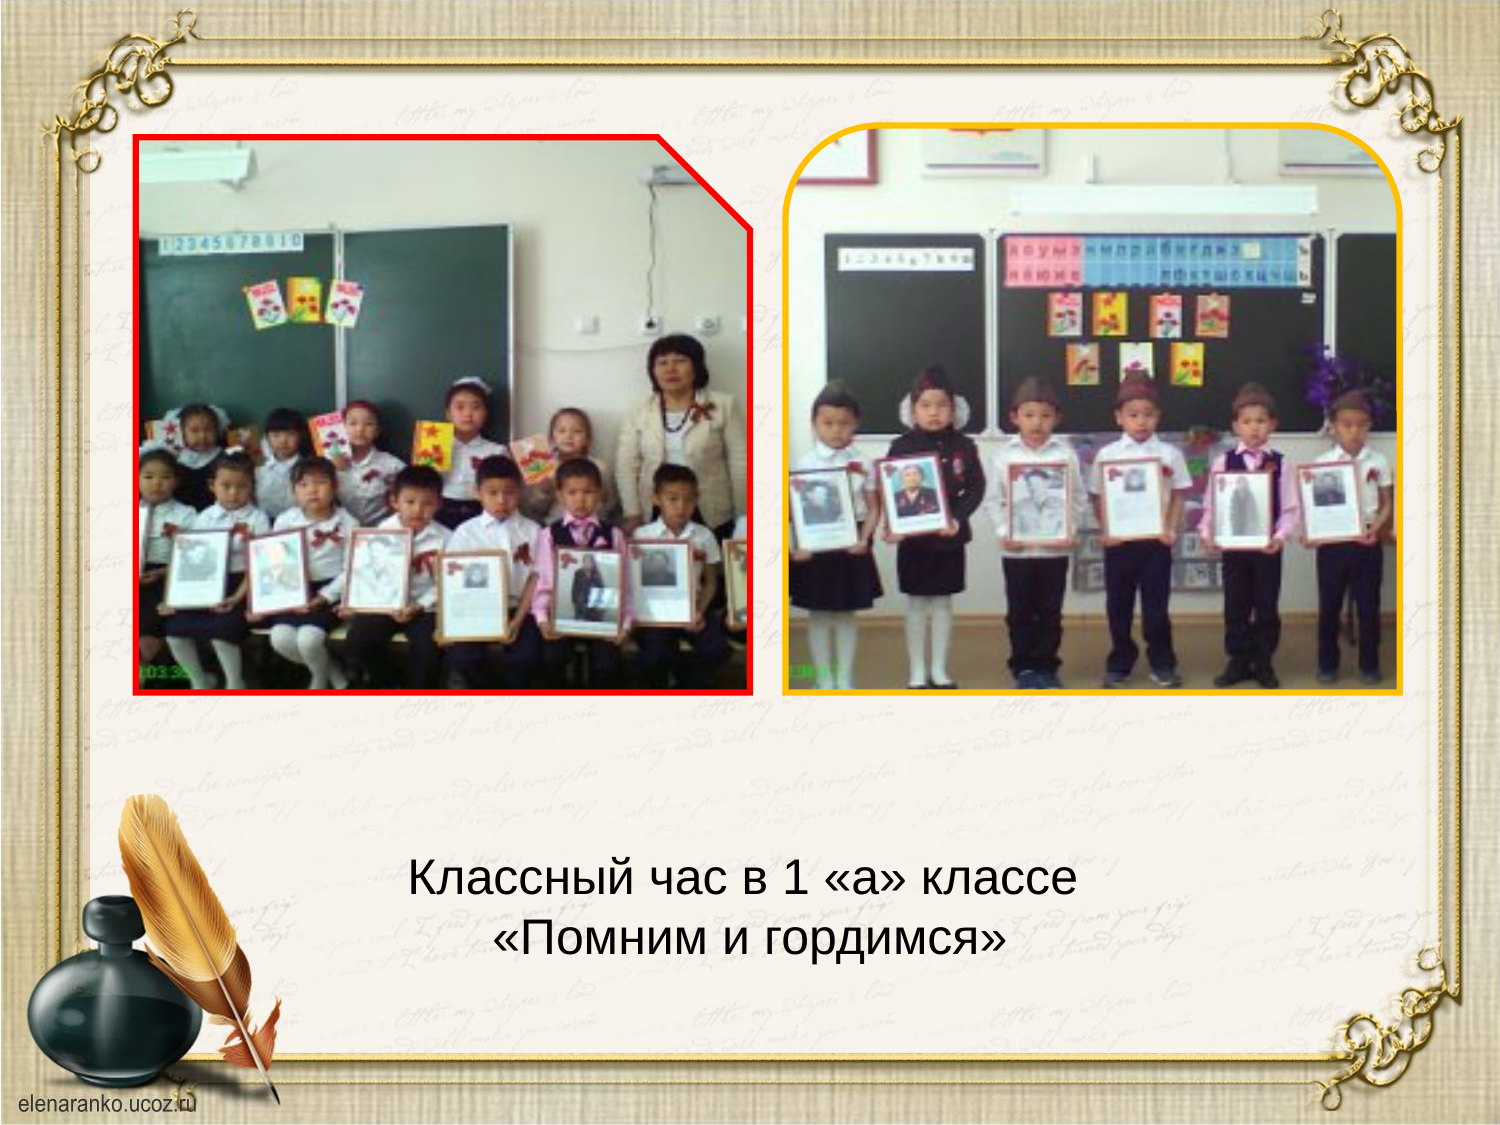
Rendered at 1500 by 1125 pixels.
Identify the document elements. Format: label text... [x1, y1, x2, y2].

picture [0, 0, 1500, 1125]
title Классный час в 1 «а» классе «Помним и гордимся» [75, 810, 1425, 1000]
